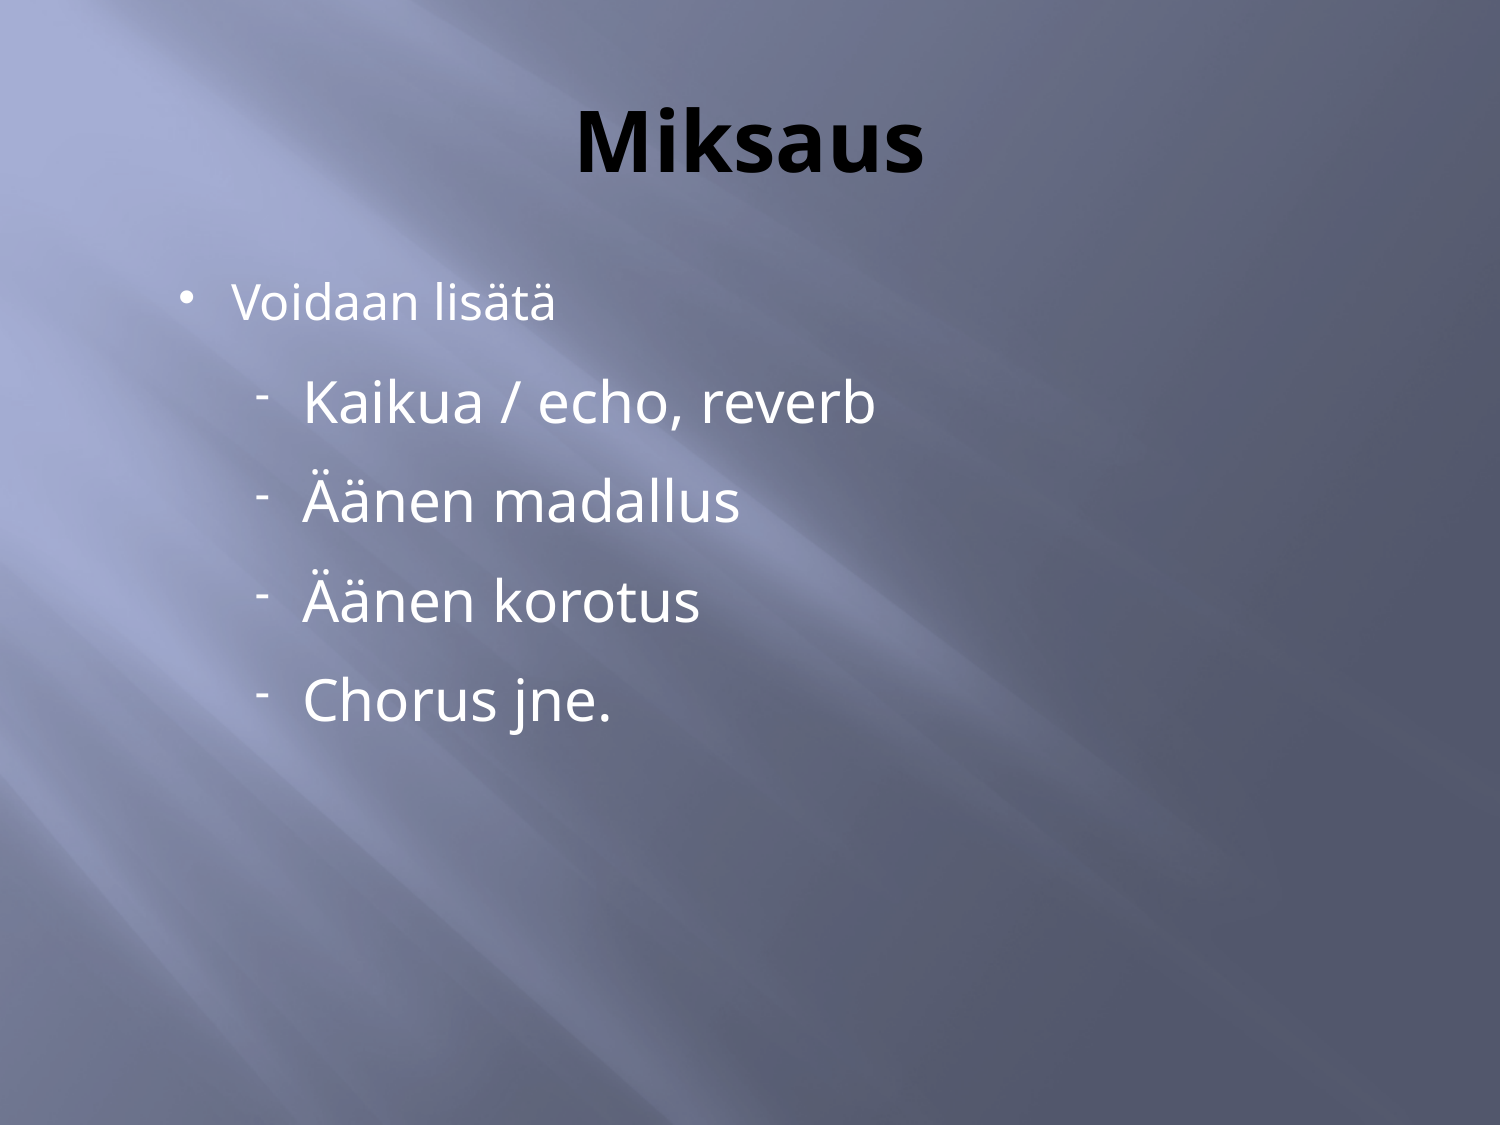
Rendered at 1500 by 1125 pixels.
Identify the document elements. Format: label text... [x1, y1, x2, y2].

title Miksaus [75, 45, 1425, 233]
list Voidaan lisätä Kaikua / echo, reverb Äänen madallus Äänen korotus Chorus jne. [75, 262, 1425, 1035]
